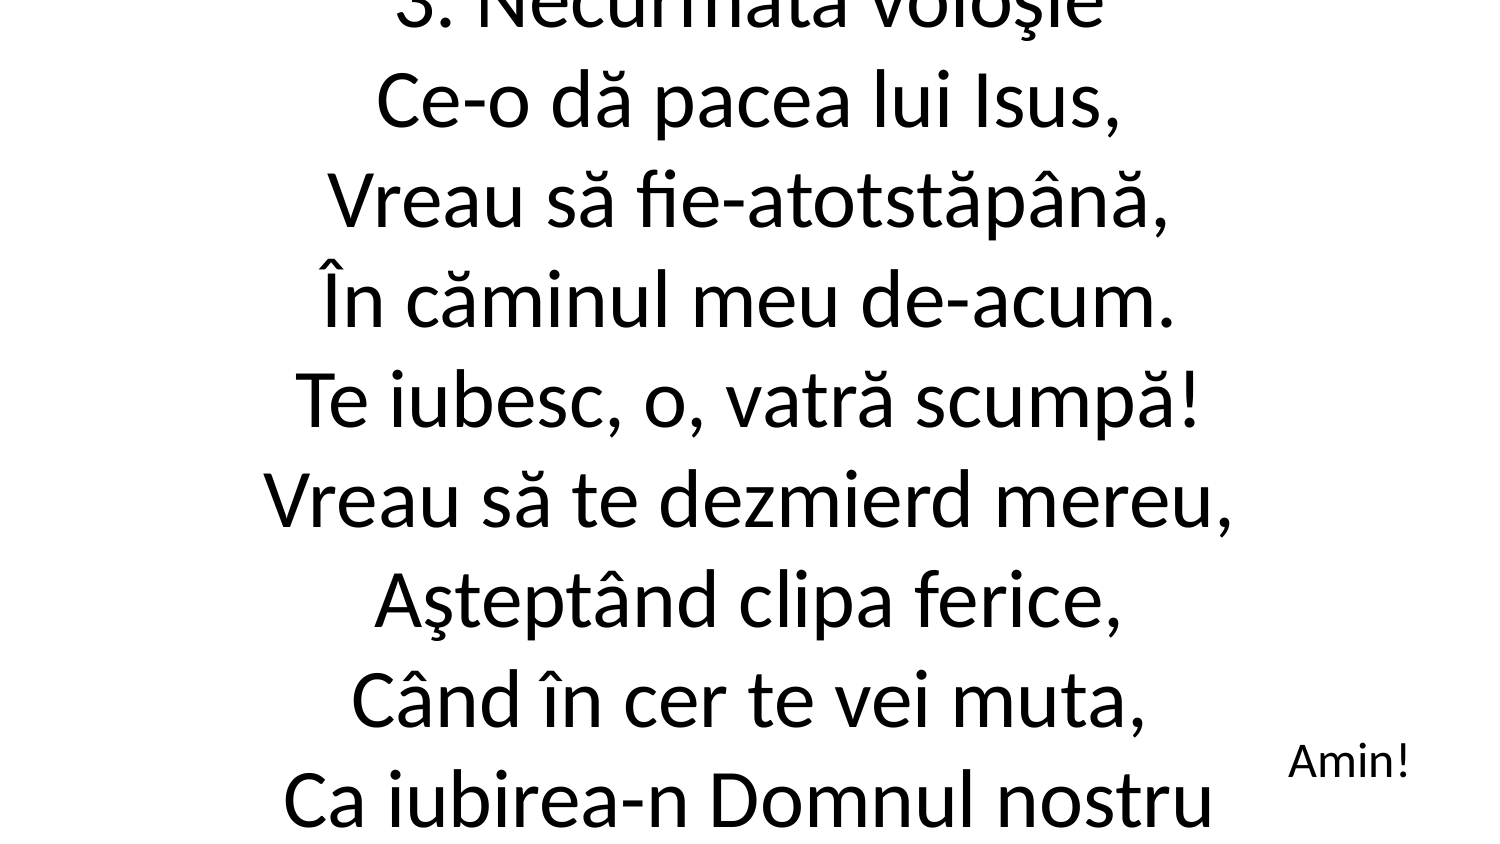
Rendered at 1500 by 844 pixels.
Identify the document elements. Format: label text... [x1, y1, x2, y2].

text_box Amin! [1273, 674, 1427, 795]
text_box 3. Necurmata voioşie Ce-o dă pacea lui Isus, Vreau să fie-atotstăpână, În căminul meu de-acum. Te iubesc, o, vatră scumpă! Vreau să te dezmierd mereu, Aşteptând clipa ferice, Când în cer te vei muta, Ca iubirea-n Domnul nostru Să n-aibă nici un sfârşit. [248, 0, 1252, 844]
